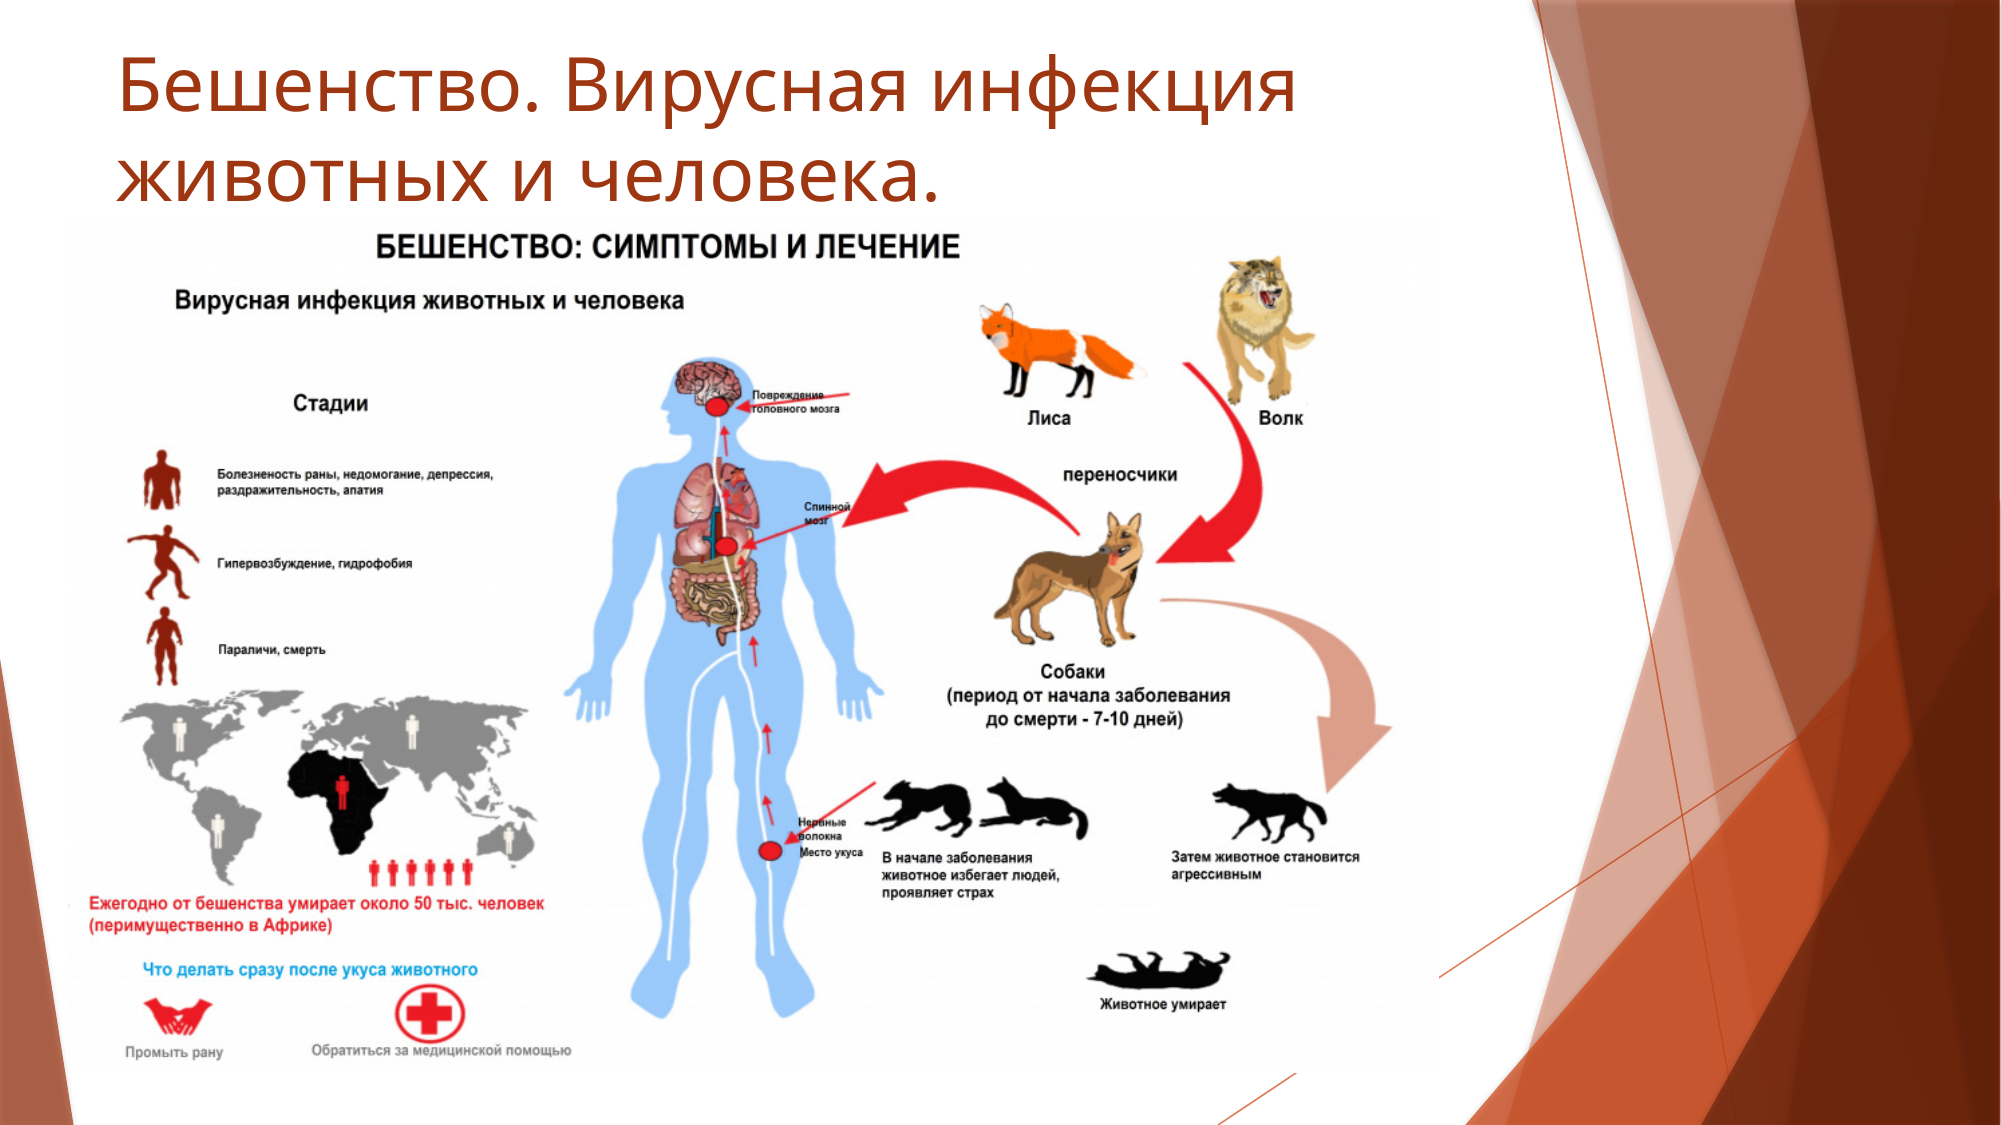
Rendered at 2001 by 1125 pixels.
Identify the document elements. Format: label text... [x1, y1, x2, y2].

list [68, 217, 1439, 1074]
title Бешенство. Вирусная инфекция животных и человека. [101, 28, 1512, 246]
